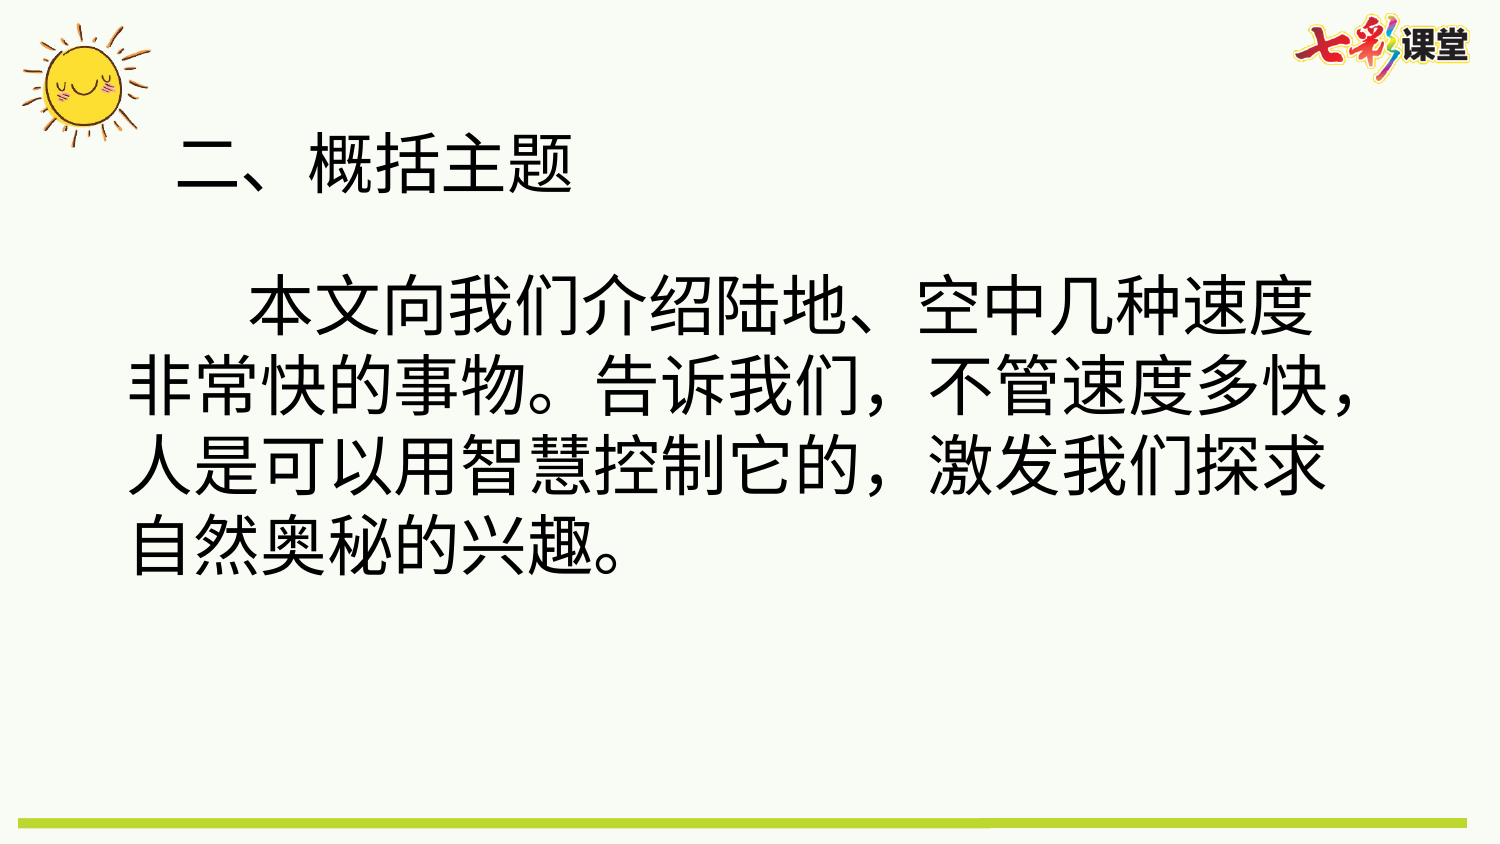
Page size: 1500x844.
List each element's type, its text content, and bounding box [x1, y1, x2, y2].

picture [0, 0, 173, 172]
picture [1291, 9, 1472, 87]
text_box 二、概括主题 [159, 114, 604, 210]
text_box 本文向我们介绍陆地、空中几种速度非常快的事物。告诉我们，不管速度多快，人是可以用智慧控制它的，激发我们探求自然奥秘的兴趣。 [112, 256, 1353, 591]
picture [18, 771, 1467, 844]
